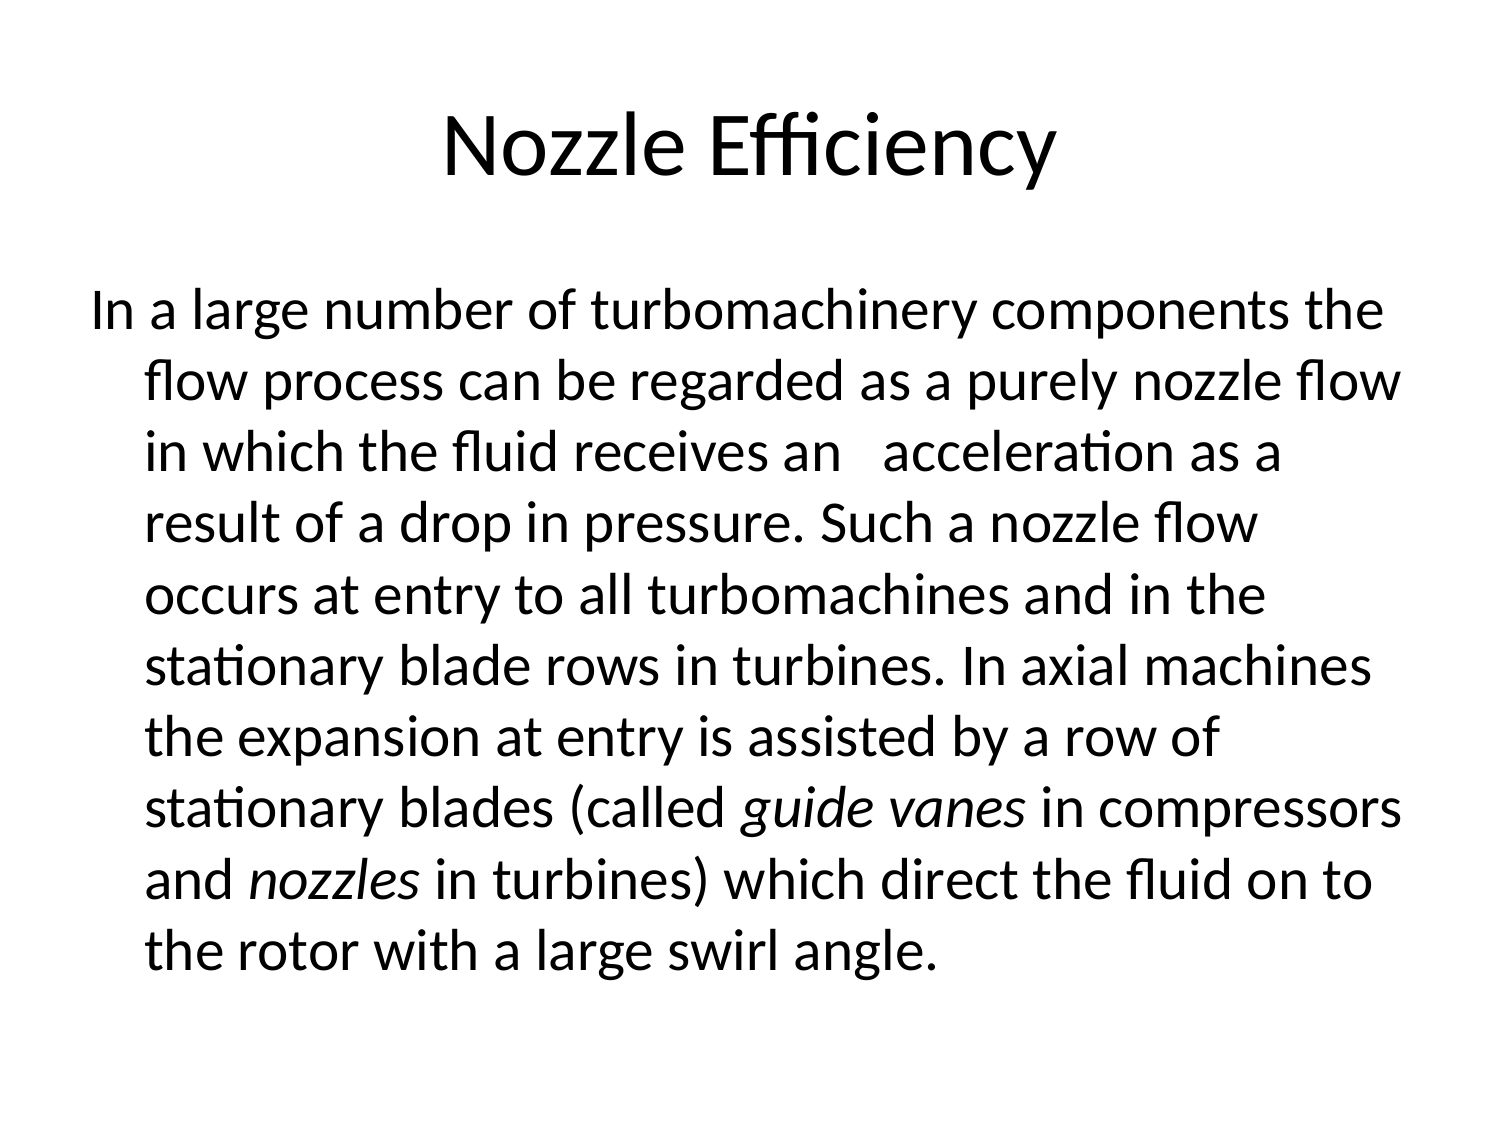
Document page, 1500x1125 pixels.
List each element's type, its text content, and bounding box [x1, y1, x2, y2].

list In a large number of turbomachinery components the flow process can be regarded as a purely nozzle flow in which the fluid receives an acceleration as a result of a drop in pressure. Such a nozzle flow occurs at entry to all turbomachines and in the stationary blade rows in turbines. In axial machines the expansion at entry is assisted by a row of stationary blades (called guide vanes in compressors and nozzles in turbines) which direct the fluid on to the rotor with a large swirl angle. [75, 262, 1425, 1005]
title Nozzle Efficiency [75, 45, 1425, 233]
